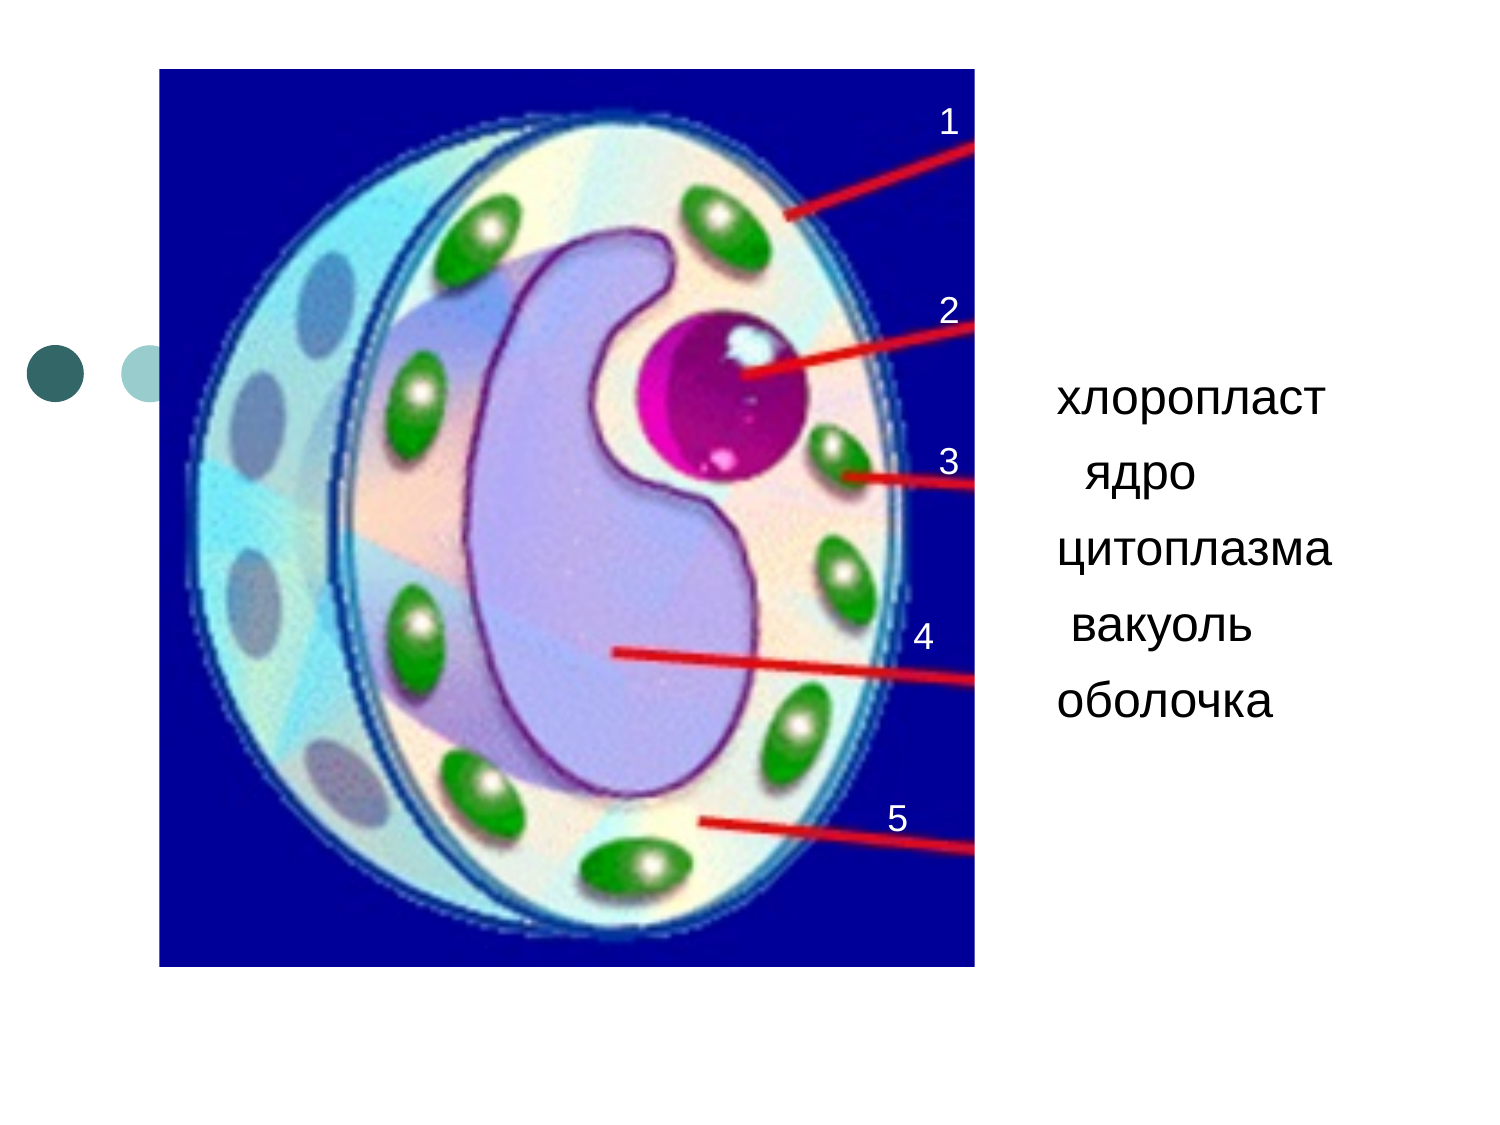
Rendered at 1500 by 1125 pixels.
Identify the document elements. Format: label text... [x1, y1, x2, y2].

list хлоропласт ядро цитоплазма вакуоль оболочка [761, 356, 1426, 1006]
picture [159, 68, 975, 967]
